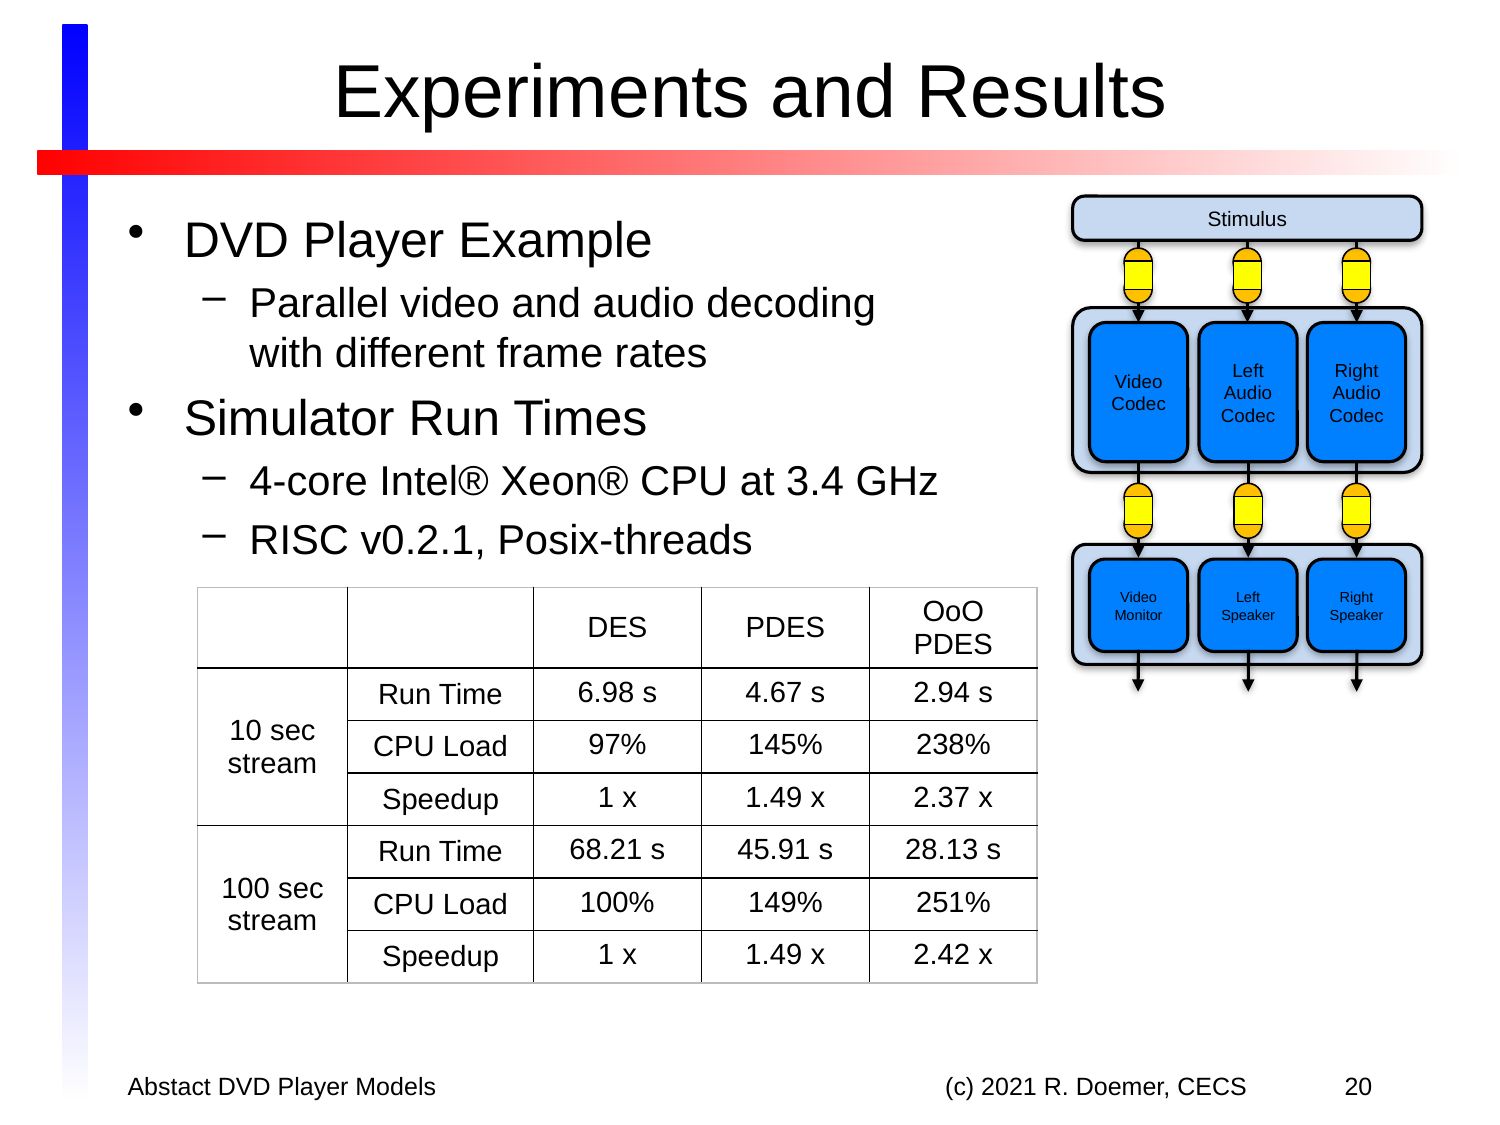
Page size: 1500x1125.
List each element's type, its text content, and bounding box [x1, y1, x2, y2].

table_cell Run Time [348, 826, 533, 877]
table_cell 1 x [534, 931, 701, 982]
table_cell 1 x [534, 774, 701, 825]
table_cell 28.13 s [870, 826, 1036, 877]
table_cell Speedup [348, 931, 533, 982]
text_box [1072, 195, 1423, 692]
table_cell 100% [534, 879, 701, 930]
table_header OoO PDES [870, 588, 1036, 667]
slide_number 20 [1287, 1062, 1388, 1100]
table_cell 4.67 s [702, 669, 869, 720]
list DVD Player Example Parallel video and audio decoding with different frame rates Simulator Run Times 4-core Intel® Xeon® CPU at 3.4 GHz RISC v0.2.1, Posix-threads [112, 200, 1388, 1025]
table_cell 100 sec stream [198, 826, 347, 982]
table_header PDES [702, 588, 869, 667]
slide_number Abstact DVD Player Models [112, 1062, 774, 1100]
table_cell 1.49 x [702, 931, 869, 982]
table_cell 149% [702, 879, 869, 930]
table_cell 145% [702, 721, 869, 772]
table_cell CPU Load [348, 879, 533, 930]
table_header DES [534, 588, 701, 667]
table_cell 6.98 s [534, 669, 701, 720]
table_cell Run Time [348, 669, 533, 720]
table_header [198, 588, 347, 667]
table_cell 251% [870, 879, 1036, 930]
table_cell 2.94 s [870, 669, 1036, 720]
table_cell 10 sec stream [198, 669, 347, 825]
title Experiments and Results [112, 24, 1388, 150]
footer (c) 2021 R. Doemer, CECS [774, 1062, 1263, 1100]
table_cell CPU Load [348, 721, 533, 772]
table_cell 45.91 s [702, 826, 869, 877]
table_cell 2.42 x [870, 931, 1036, 982]
table_header [348, 588, 533, 667]
table_cell 97% [534, 721, 701, 772]
table_cell 2.37 x [870, 774, 1036, 825]
table_cell 238% [870, 721, 1036, 772]
table_cell Speedup [348, 774, 533, 825]
table_cell 68.21 s [534, 826, 701, 877]
table_cell 1.49 x [702, 774, 869, 825]
